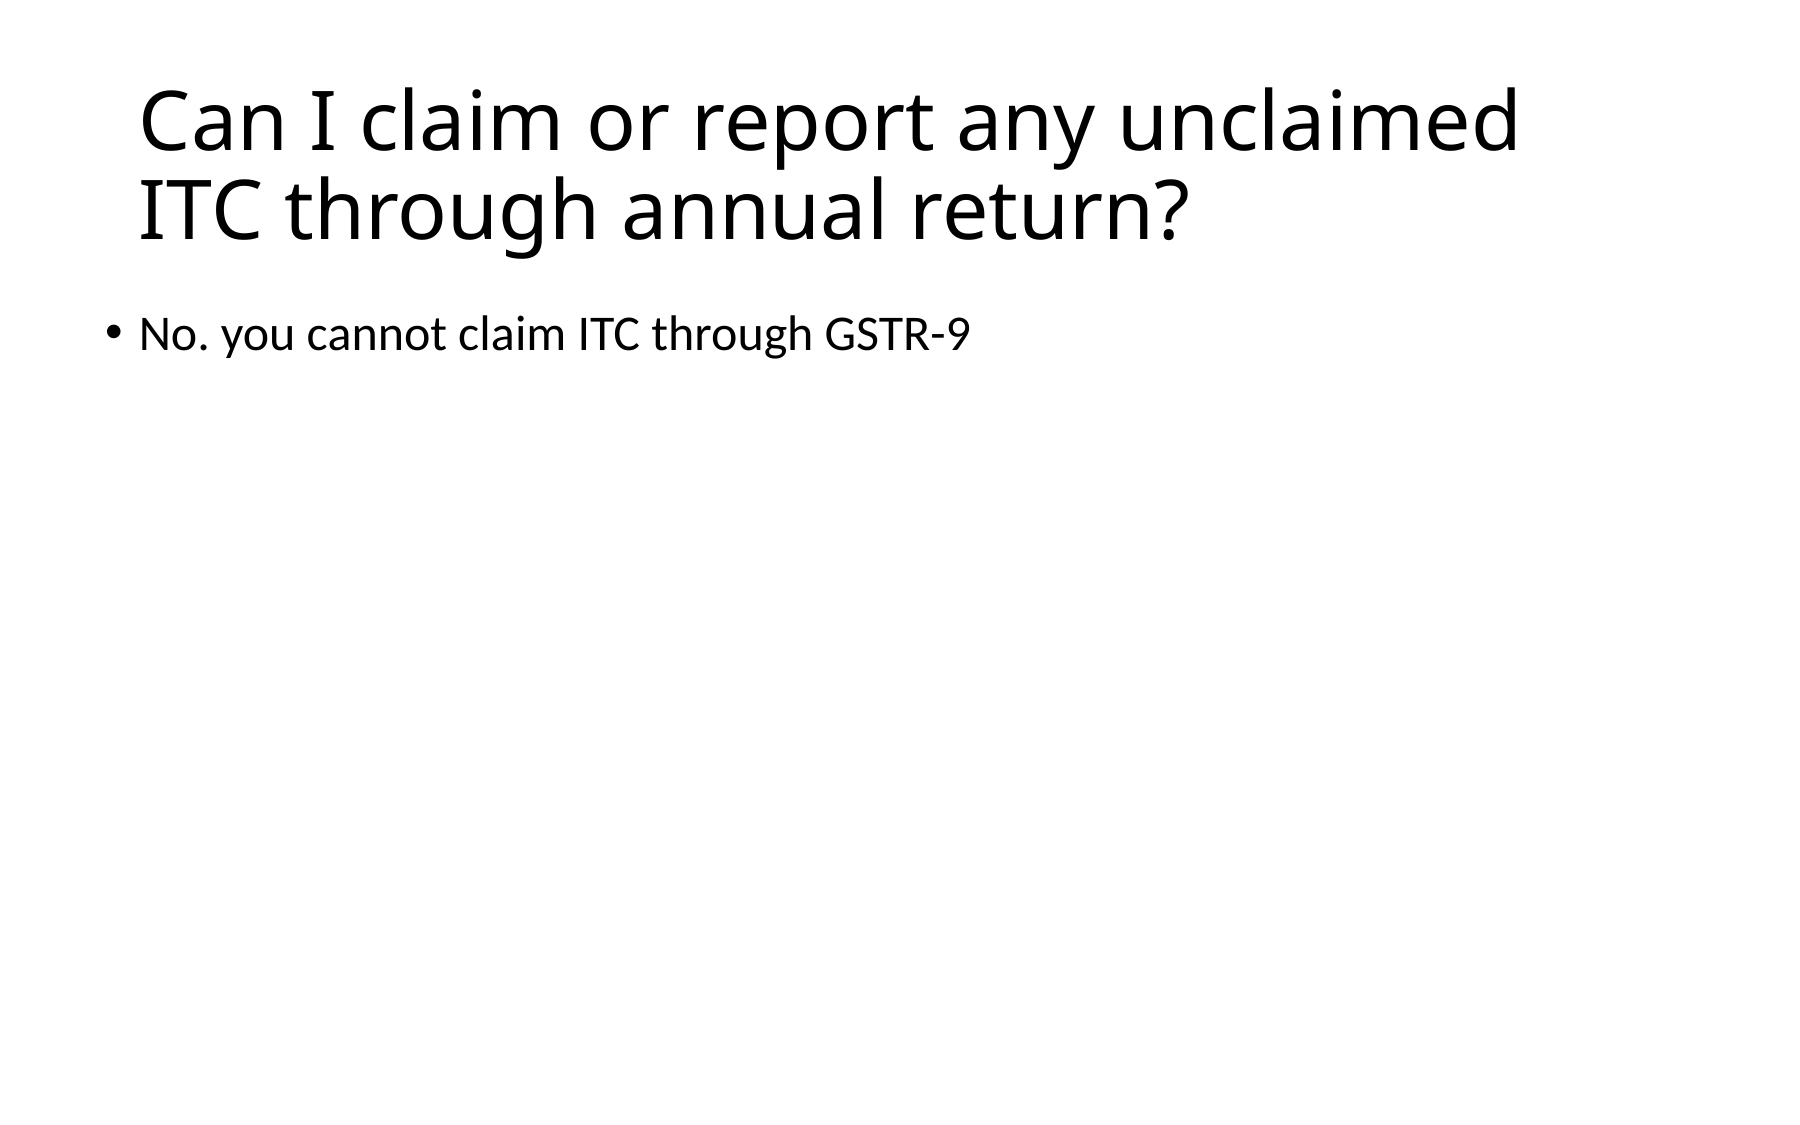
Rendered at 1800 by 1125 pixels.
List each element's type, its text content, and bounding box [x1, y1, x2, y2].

list No. you cannot claim ITC through GSTR-9 [90, 299, 1710, 1005]
title Can I claim or report any unclaimed ITC through annual return? [123, 59, 1677, 278]
